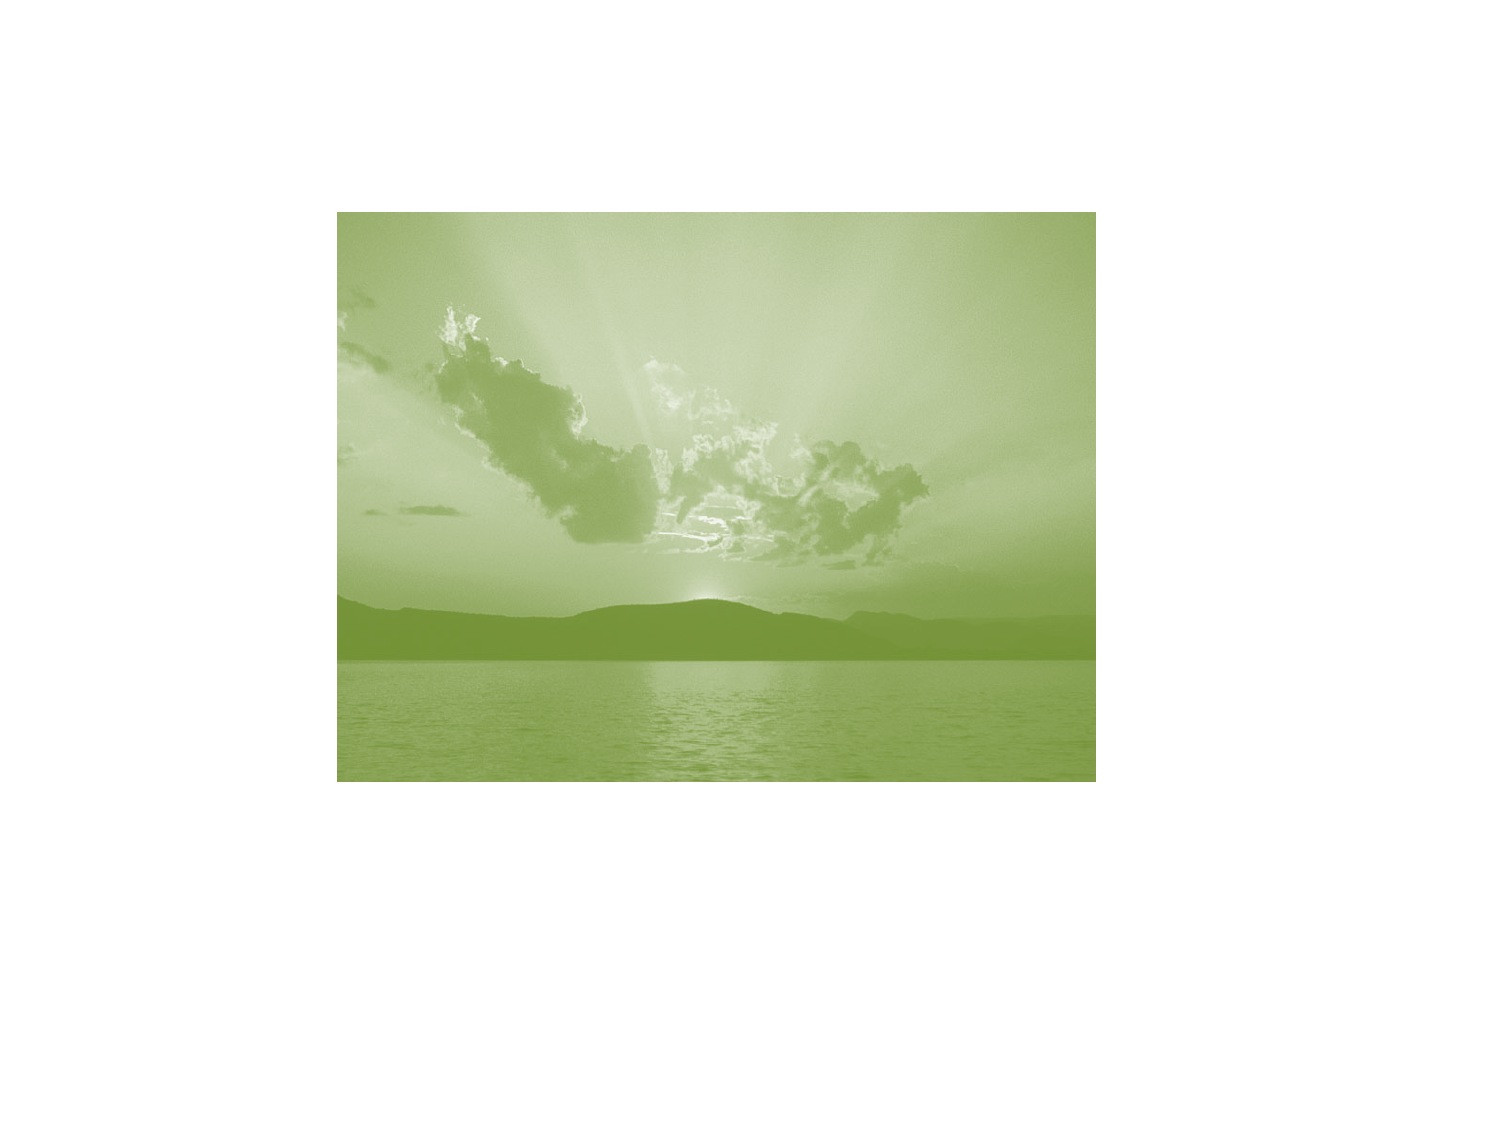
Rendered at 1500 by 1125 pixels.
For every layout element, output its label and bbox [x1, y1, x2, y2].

picture [337, 212, 1097, 782]
